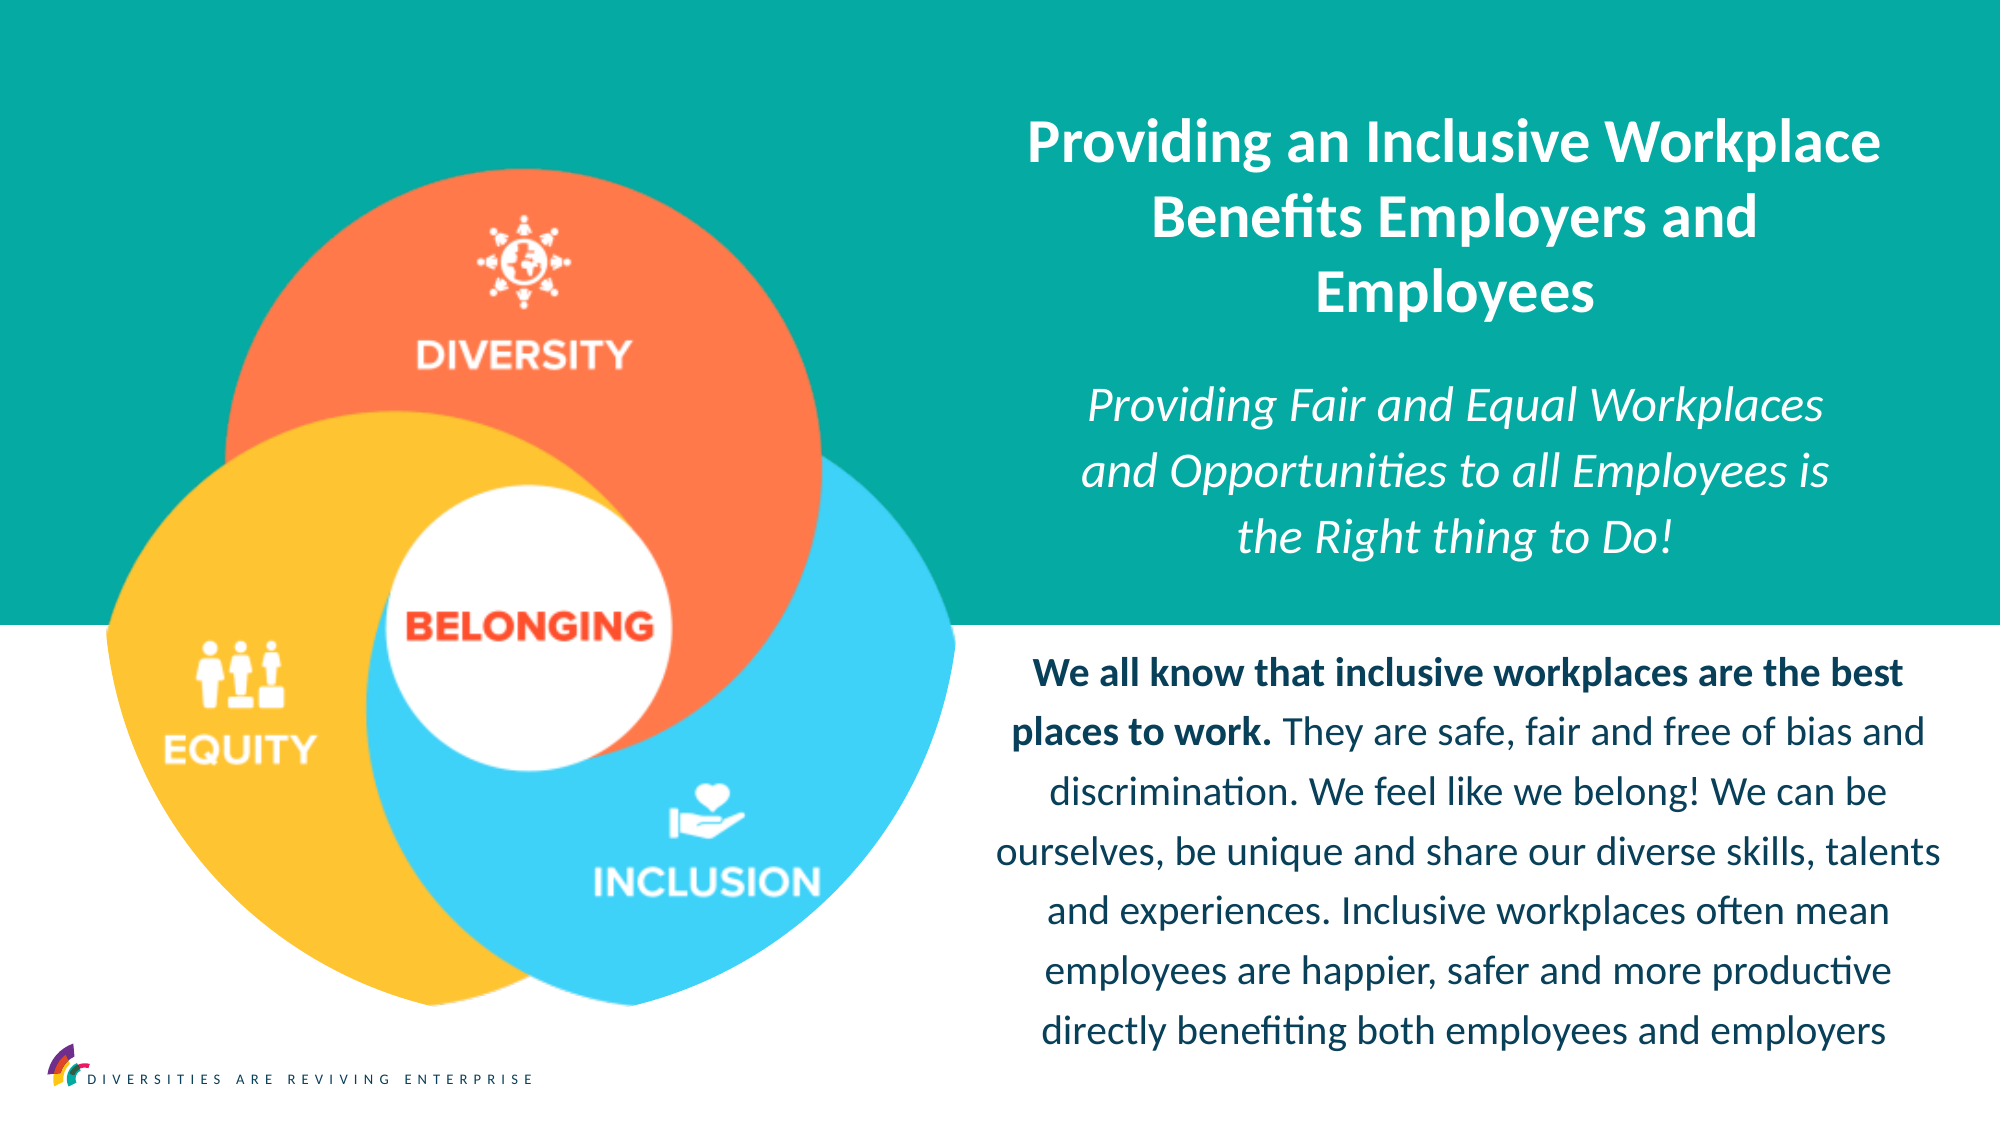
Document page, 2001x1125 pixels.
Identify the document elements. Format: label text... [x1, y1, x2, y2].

text_box Providing an Inclusive Workplace Benefits Employers and Employees [1002, 93, 1910, 333]
list We all know that inclusive workplaces are the best places to work. They are safe, fair and free of bias and discrimination. We feel like we belong! We can be ourselves, be unique and share our diverse skills, talents and experiences. Inclusive workplaces often mean employees are happier, safer and more productive directly benefiting both employees and employers [979, 627, 1959, 1094]
picture [103, 162, 959, 1018]
list Providing Fair and Equal Workplaces and Opportunities to all Employees is the Right thing to Do! [1041, 333, 1871, 627]
